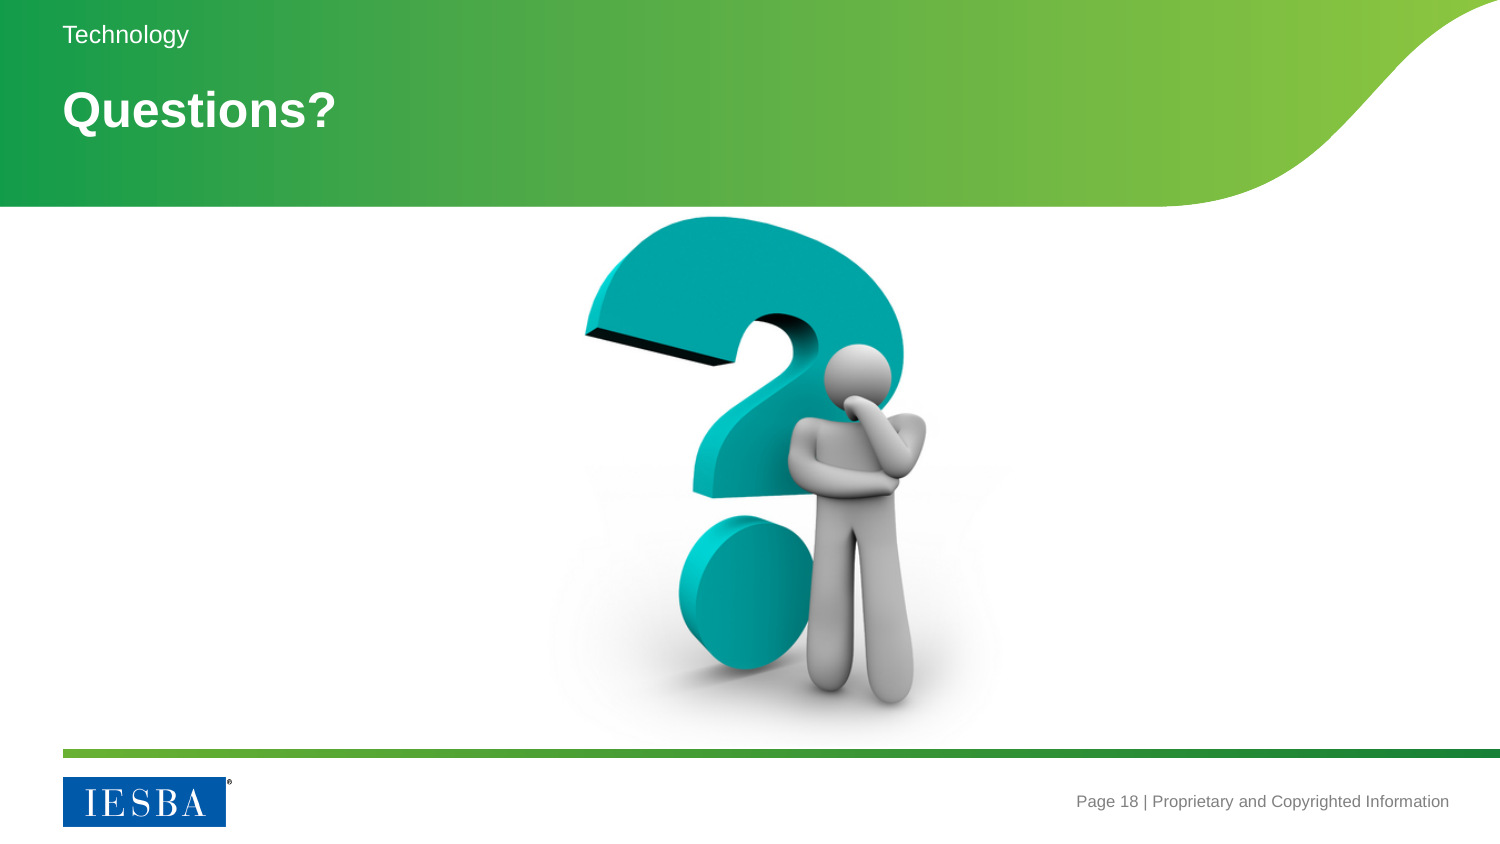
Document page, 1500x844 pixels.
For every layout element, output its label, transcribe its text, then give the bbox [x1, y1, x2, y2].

picture [0, 0, 1500, 207]
picture [505, 209, 1038, 748]
subtitle Technology [62, 22, 500, 51]
picture [63, 777, 232, 827]
title Questions? [62, 75, 1300, 141]
